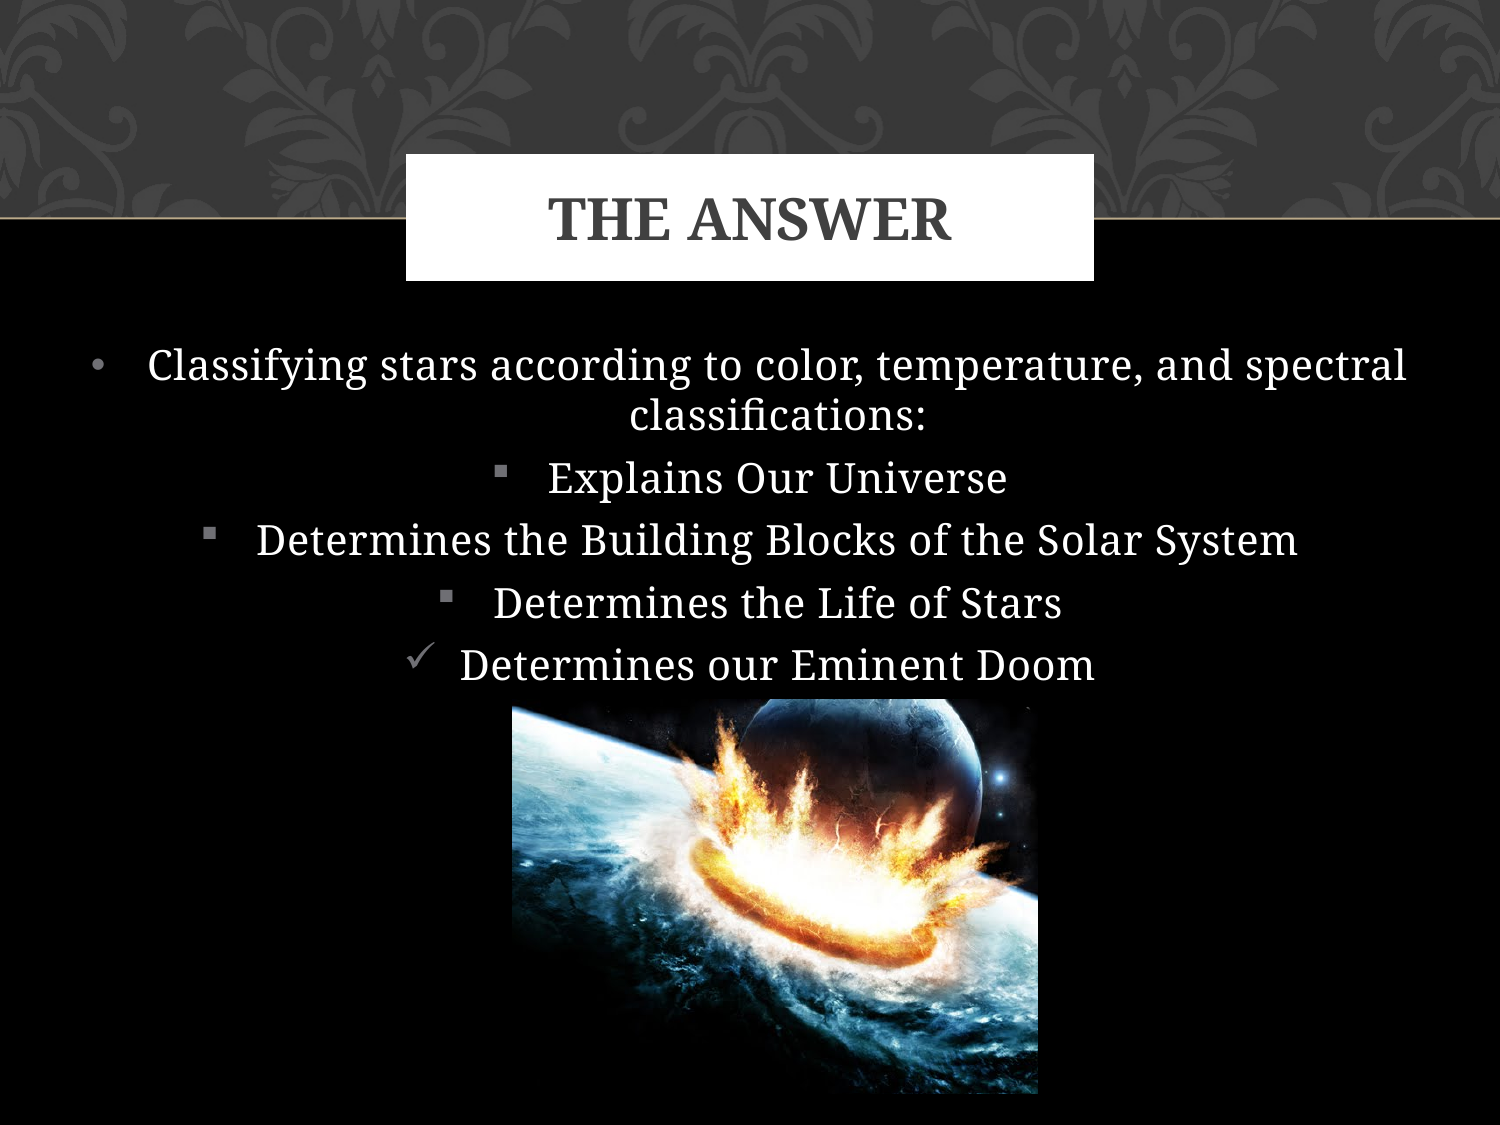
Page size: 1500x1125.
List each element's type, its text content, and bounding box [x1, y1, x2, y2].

title The Answer [406, 154, 1094, 281]
picture [512, 699, 1038, 1094]
list Classifying stars according to color, temperature, and spectral classifications: Explains Our Universe Determines the Building Blocks of the Solar System Determines the Life of Stars Determines our Eminent Doom [75, 331, 1425, 1000]
